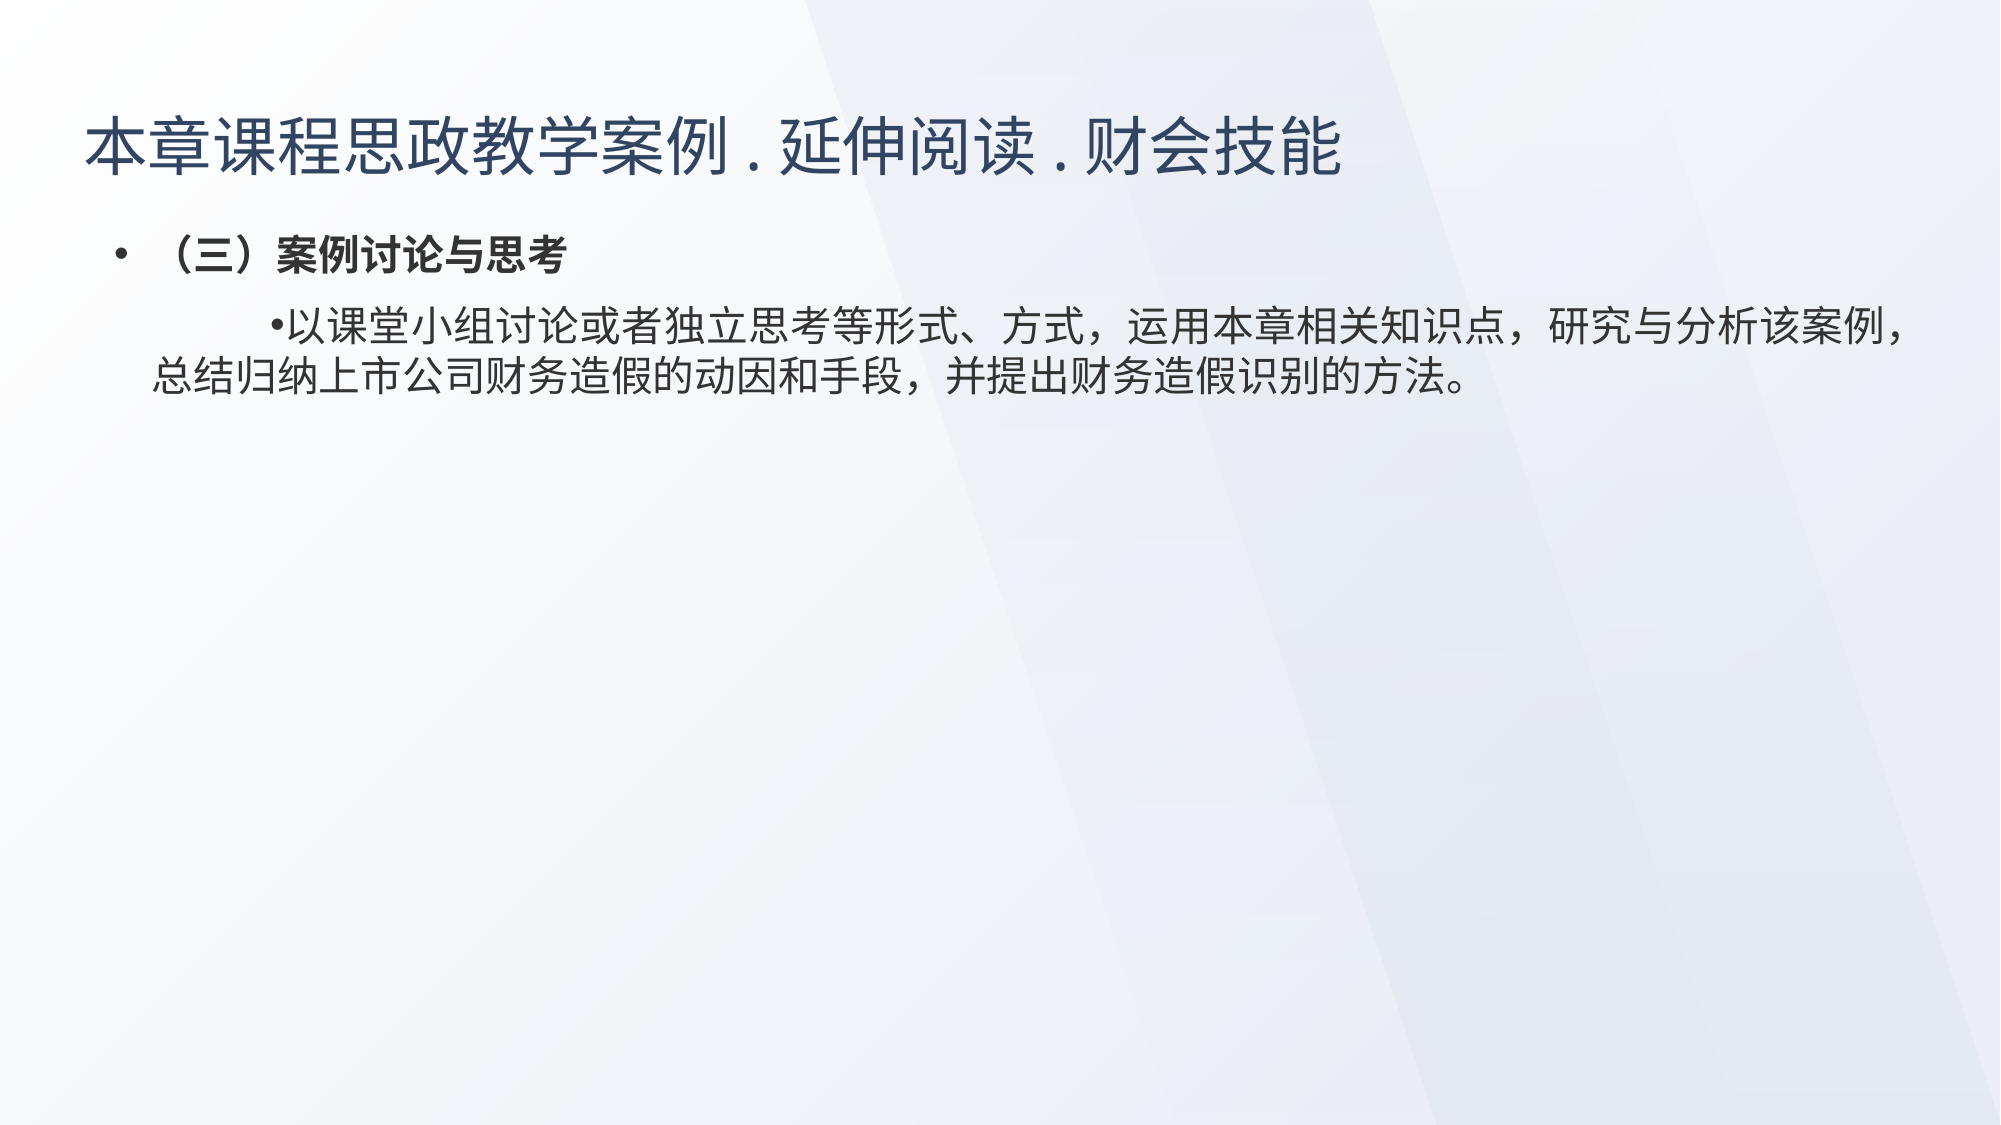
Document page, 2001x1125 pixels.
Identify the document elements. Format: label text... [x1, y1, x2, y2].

title 本章课程思政教学案例.延伸阅读.财会技能 [83, 100, 1361, 184]
list （三）案例讨论与思考 以课堂小组讨论或者独立思考等形式、方式，运用本章相关知识点，研究与分析该案例，总结归纳上市公司财务造假的动因和手段，并提出财务造假识别的方法。 [114, 213, 1886, 1013]
